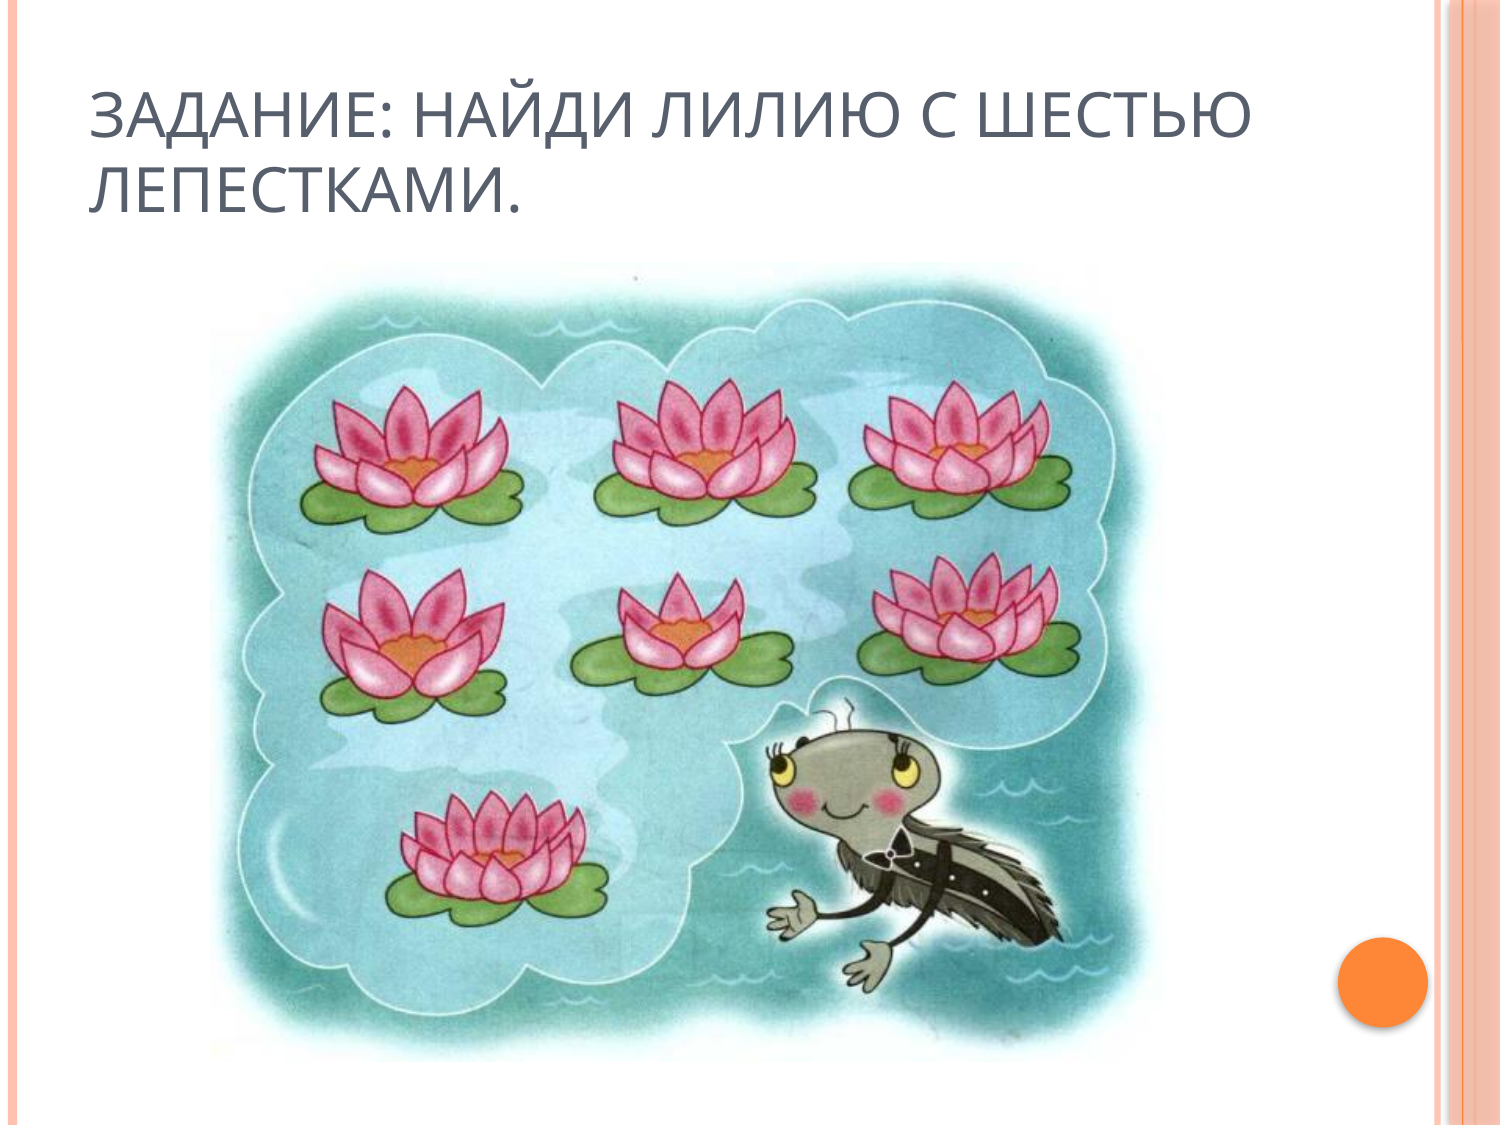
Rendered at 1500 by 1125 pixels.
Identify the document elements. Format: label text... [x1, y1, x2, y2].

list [210, 261, 1165, 1063]
title Задание: Найди лилию с шестью лепестками. [75, 45, 1300, 233]
